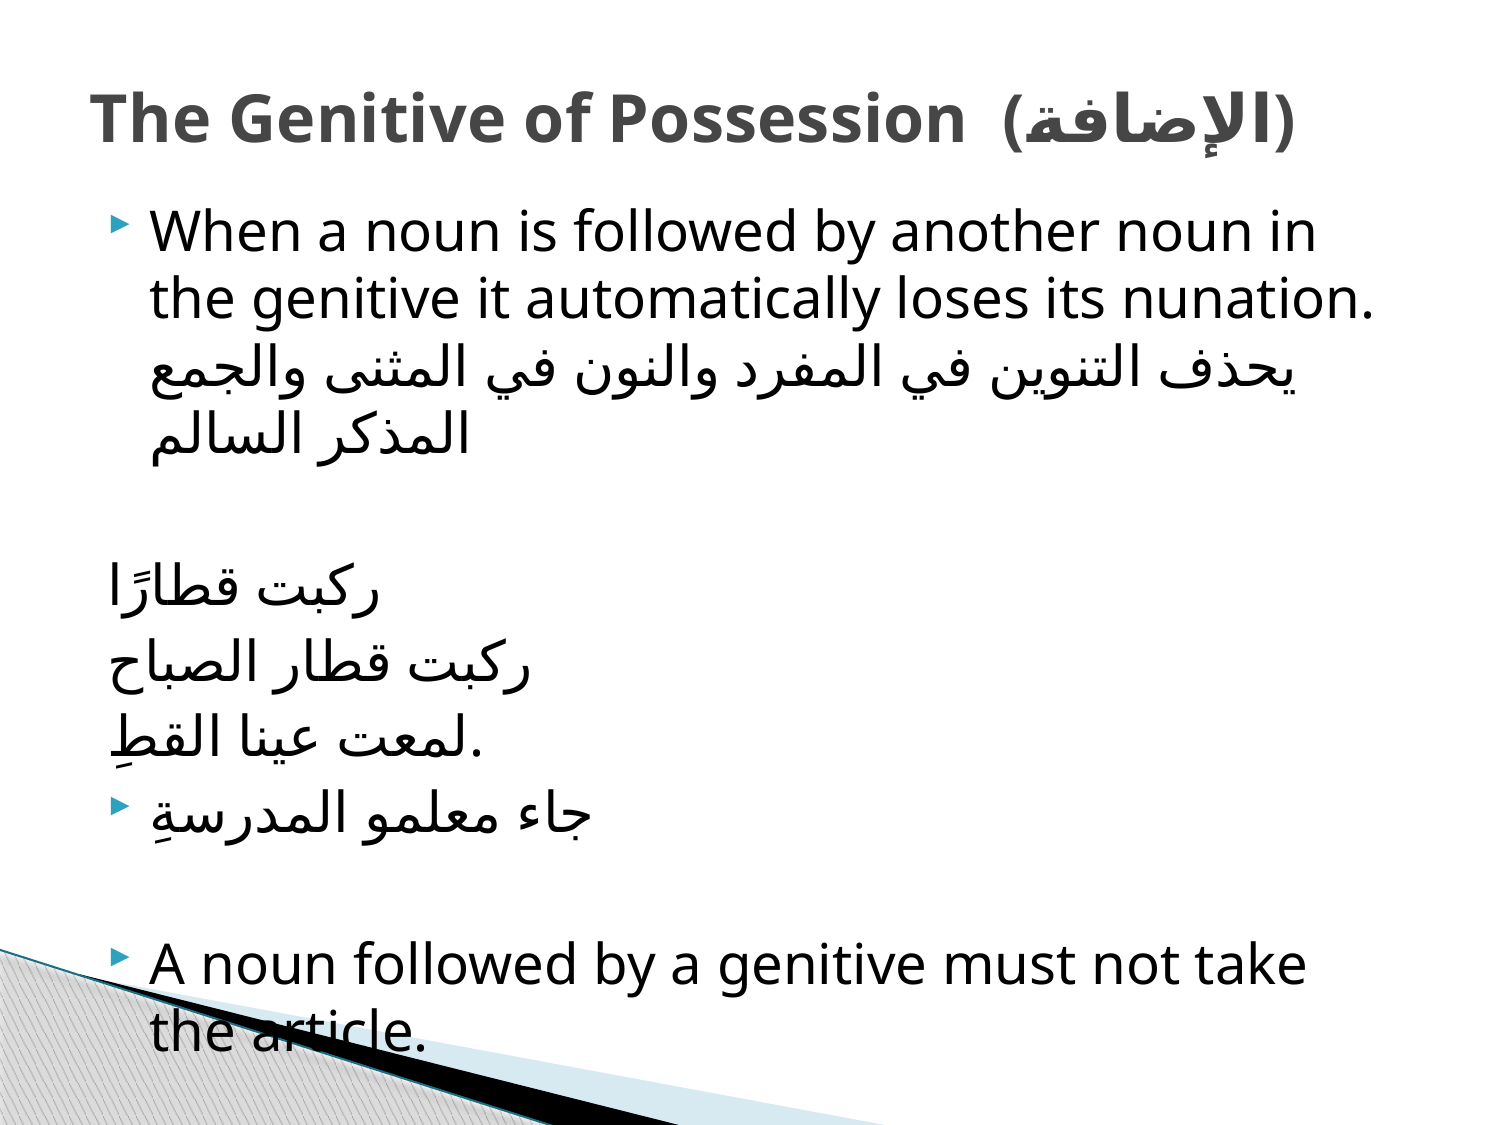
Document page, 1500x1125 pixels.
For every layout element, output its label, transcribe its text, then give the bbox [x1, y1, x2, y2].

title The Genitive of Possession (الإضافة) [75, 45, 1425, 188]
list When a noun is followed by another noun in the genitive it automatically loses its nunation. يحذف التنوين في المفرد والنون في المثنى والجمع المذكر السالم ركبت قطارًا ركبت قطار الصباح لمعت عينا القطِ. جاء معلمو المدرسةِ A noun followed by a genitive must not take the article. [75, 188, 1425, 1075]
